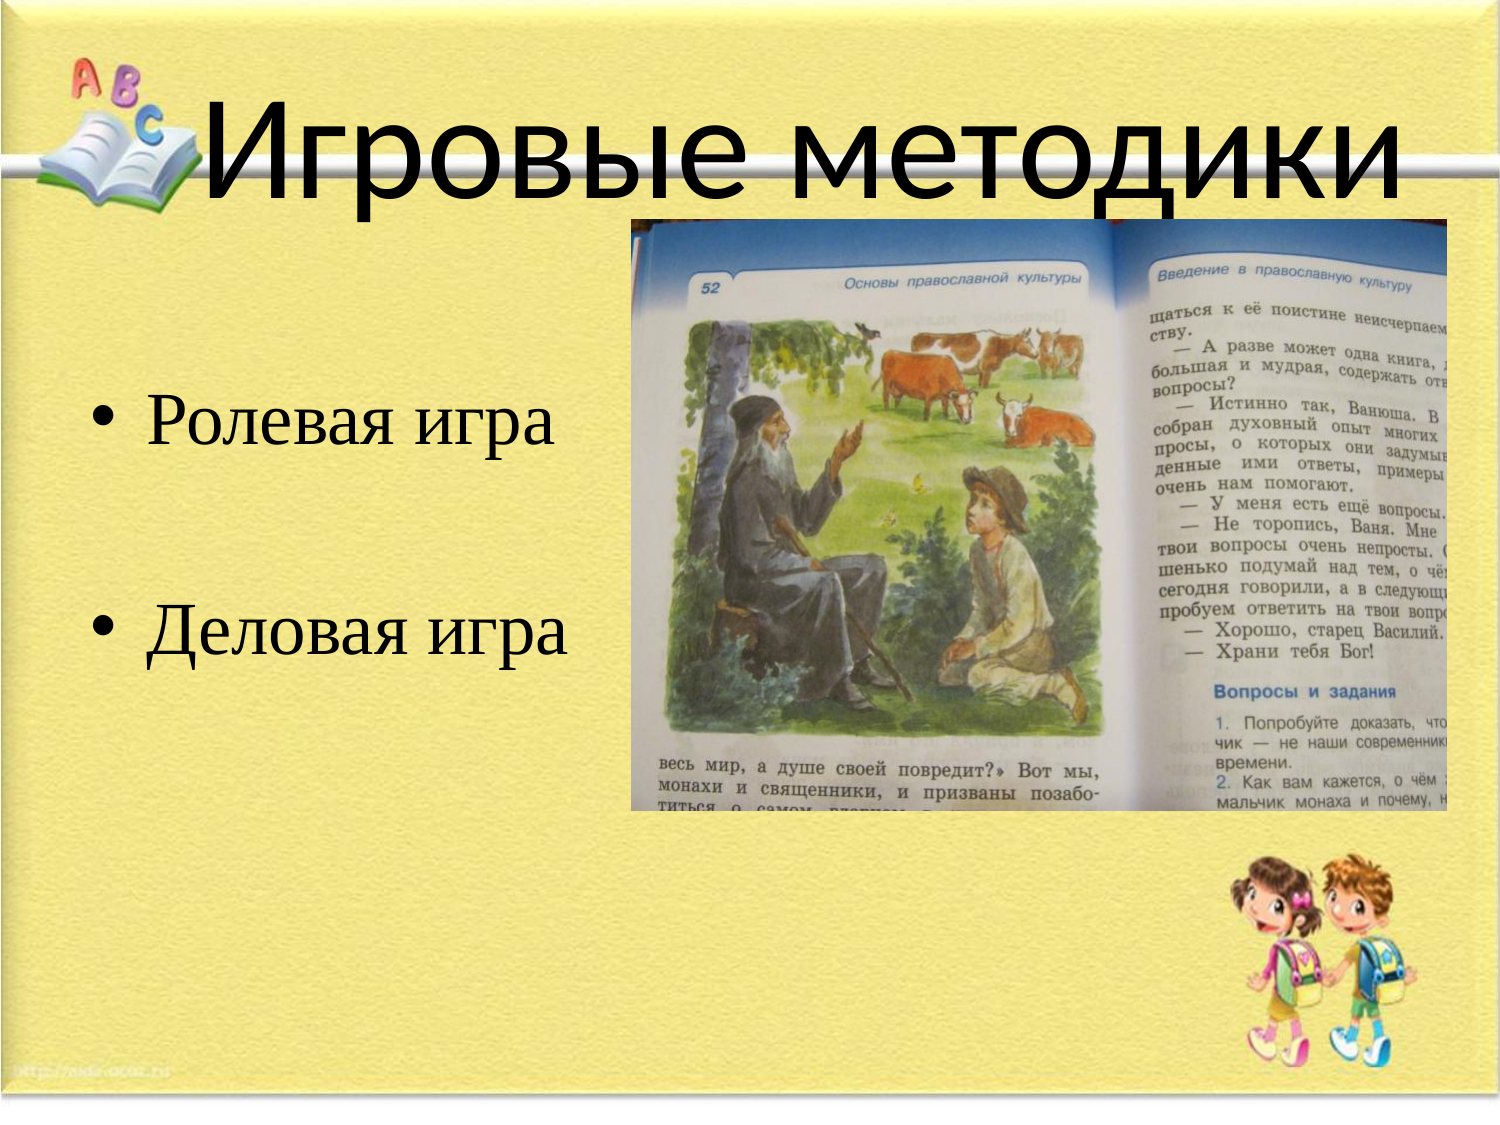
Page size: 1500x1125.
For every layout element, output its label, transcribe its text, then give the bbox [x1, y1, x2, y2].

picture [0, 0, 1500, 1125]
title Игровые методики [183, 45, 1425, 233]
list Ролевая игра Деловая игра [75, 361, 1425, 1005]
